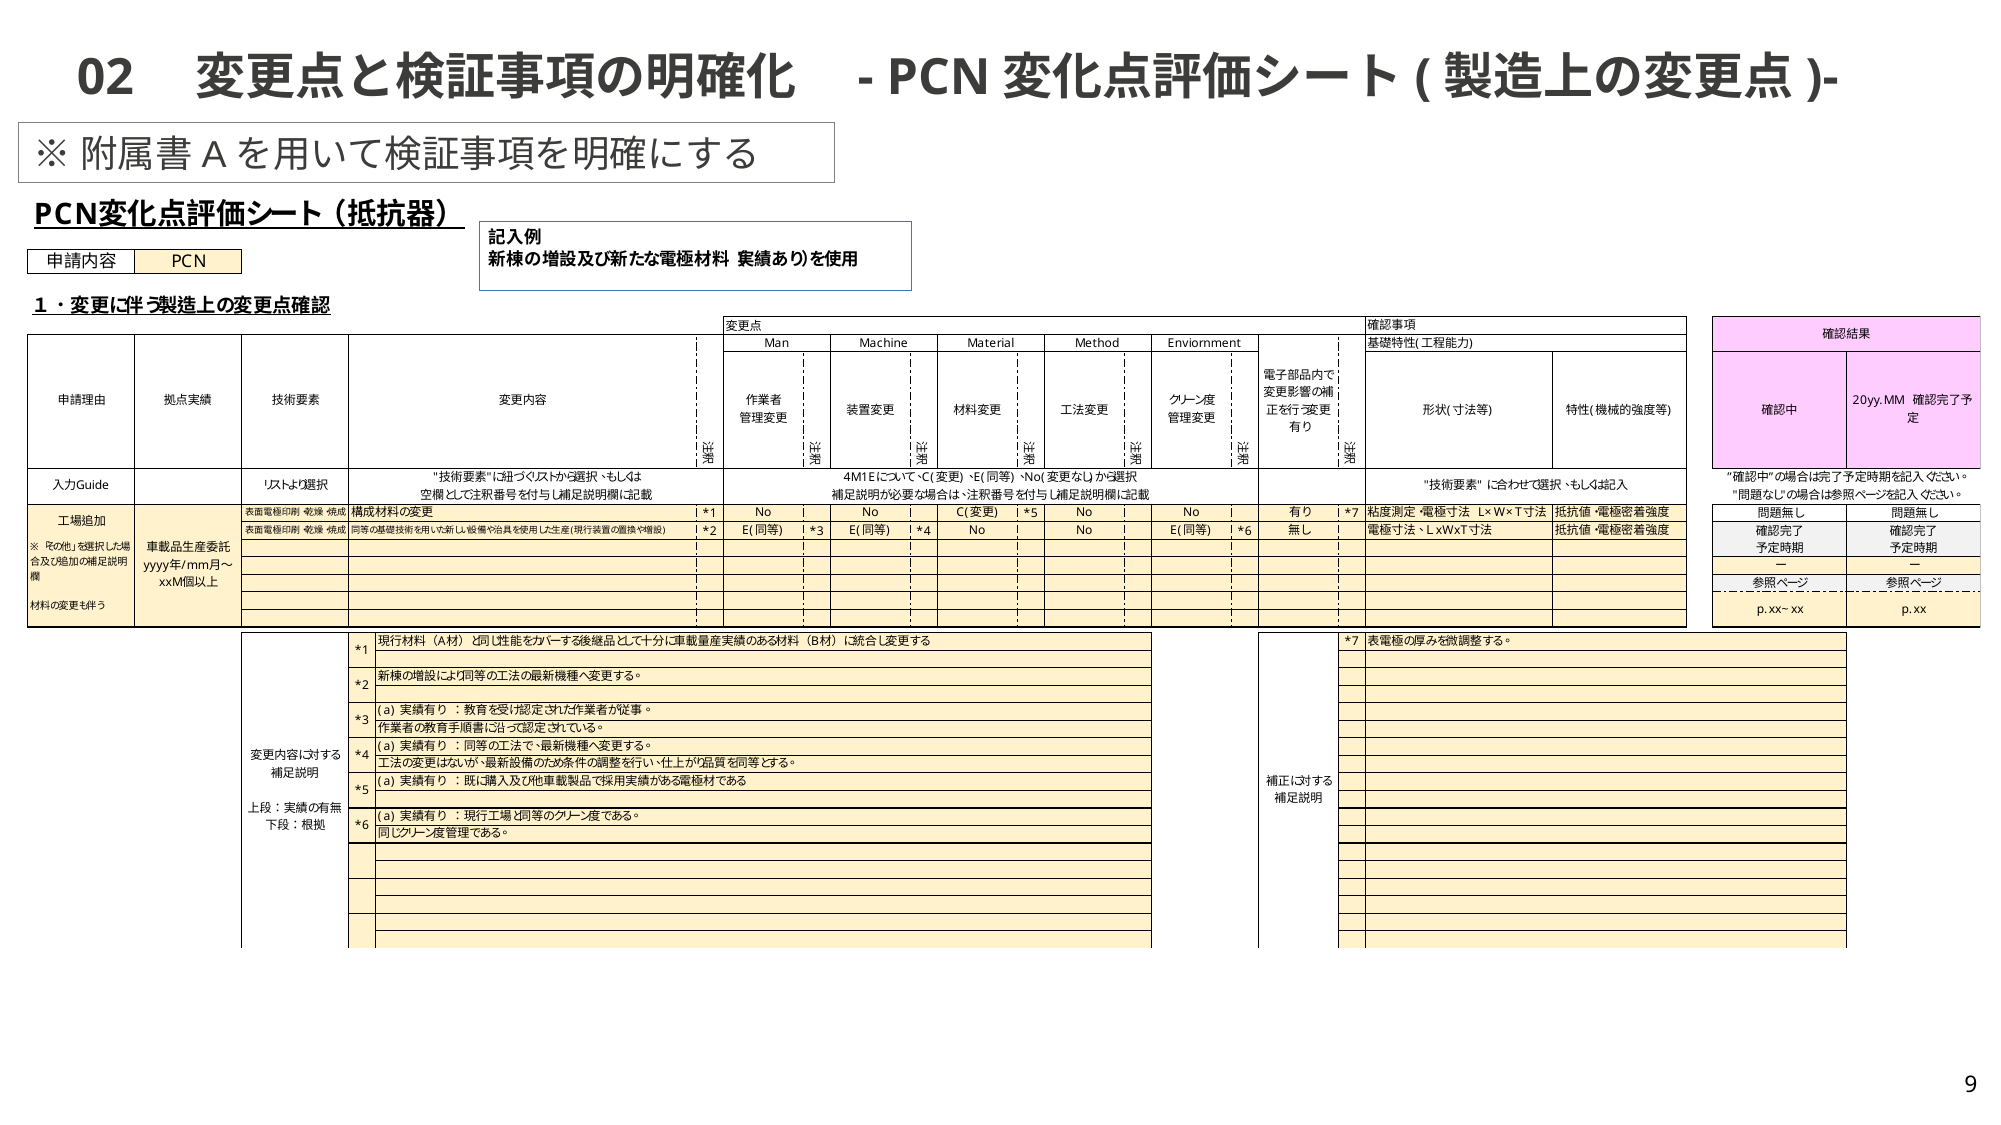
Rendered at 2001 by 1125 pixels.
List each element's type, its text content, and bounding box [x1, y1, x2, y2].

picture [18, 175, 1982, 949]
title 02 変更点と検証事項の明確化 - PCN変化点評価シート(製造上の変更点)- [0, 0, 2000, 123]
text_box ※附属書Aを用いて検証事項を明確にする [18, 122, 835, 175]
